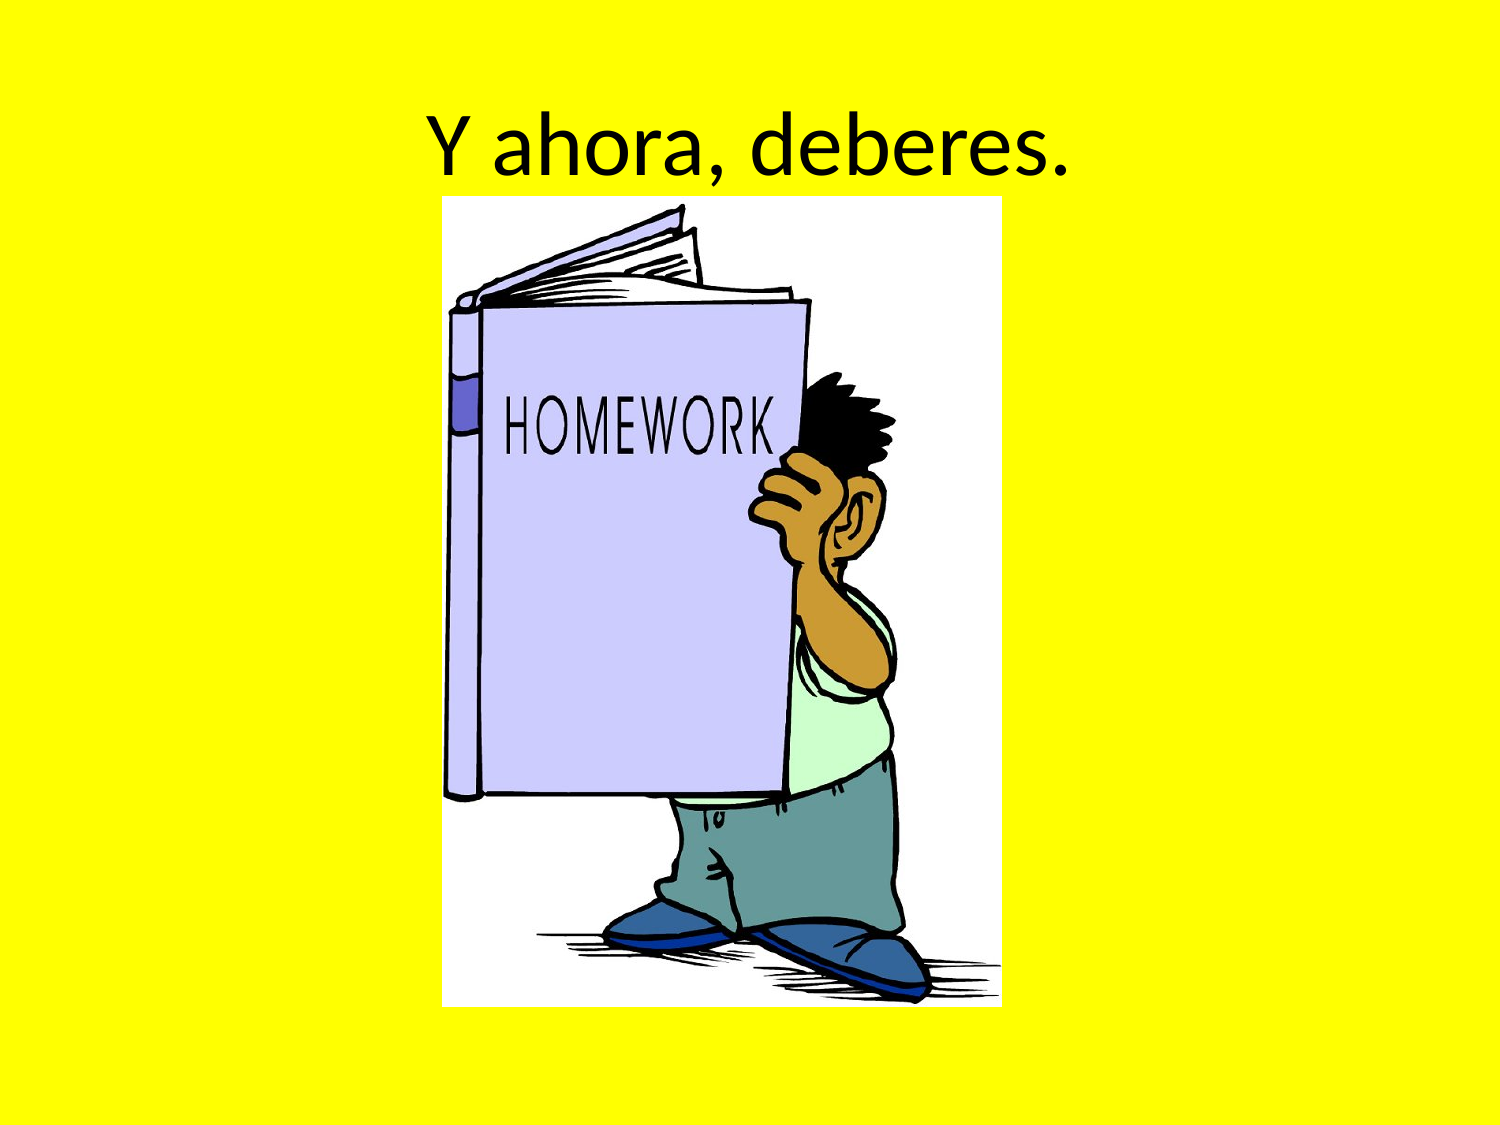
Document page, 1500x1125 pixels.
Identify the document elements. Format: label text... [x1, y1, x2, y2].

title Y ahora, deberes. [75, 45, 1425, 233]
picture [442, 196, 1002, 1008]
